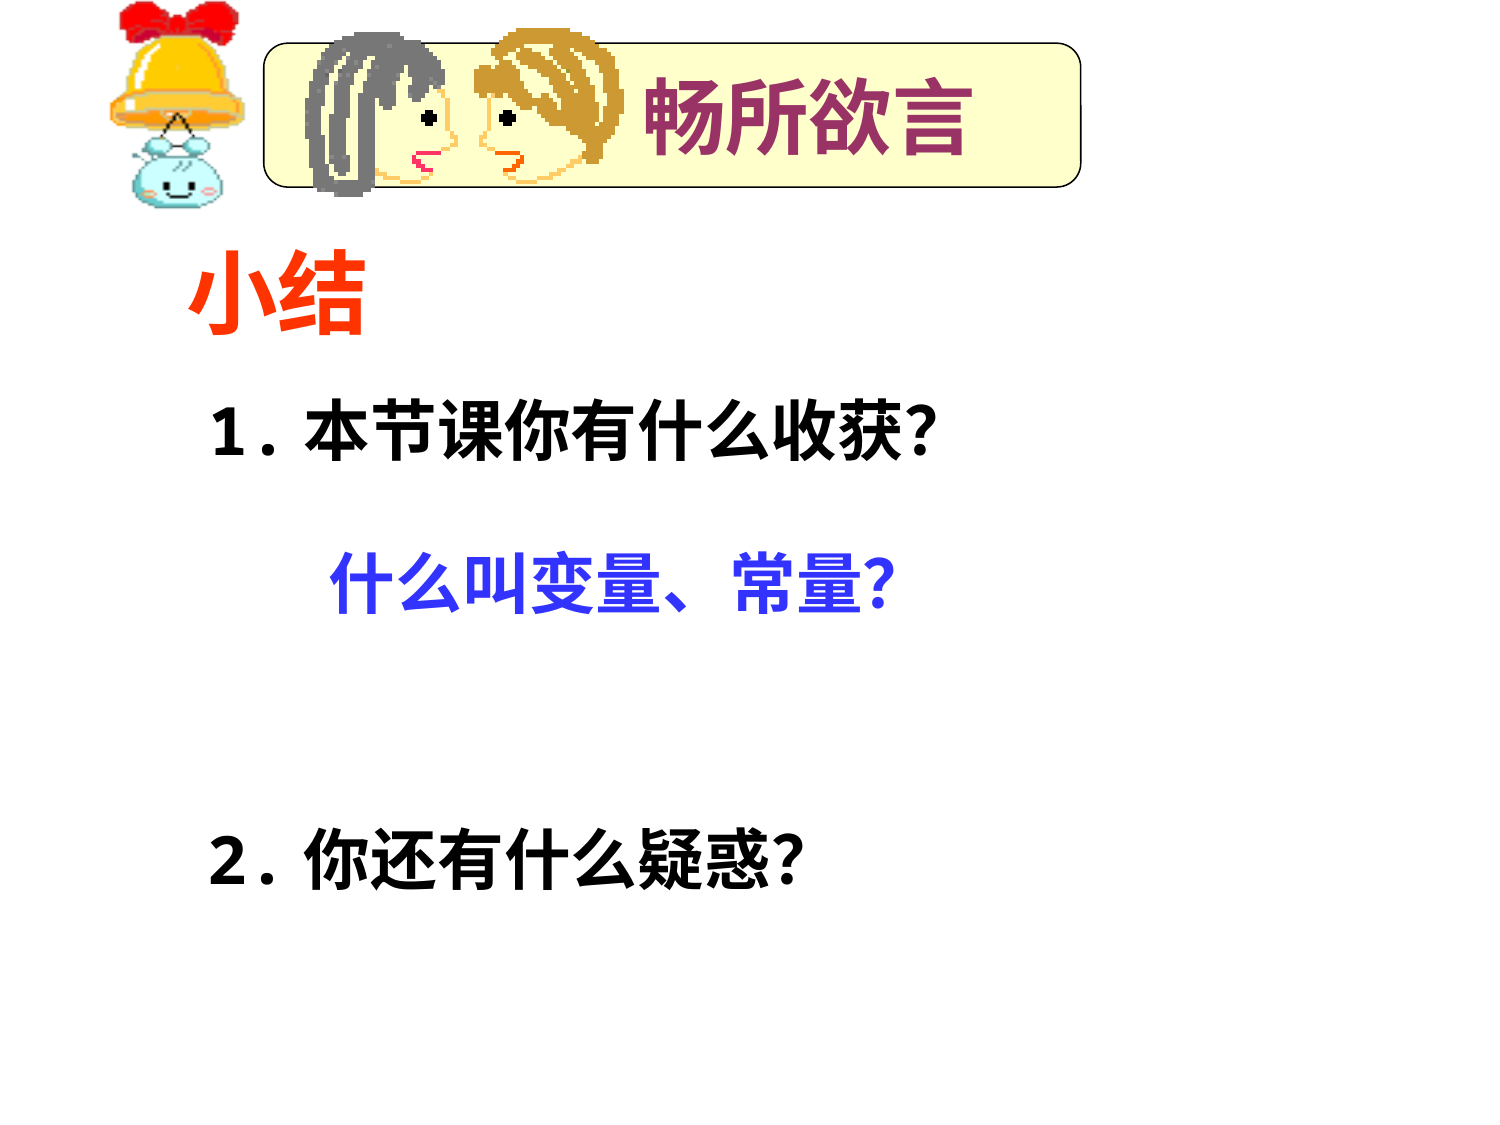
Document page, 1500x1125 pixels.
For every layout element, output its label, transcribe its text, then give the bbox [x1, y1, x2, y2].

text_box 2.你还有什么疑惑？ [193, 810, 853, 906]
text_box 1.本节课你有什么收获？ [193, 380, 987, 476]
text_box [76, 0, 1081, 239]
text_box 小结 [171, 239, 385, 354]
text_box 什么叫变量、常量？ [314, 534, 945, 630]
